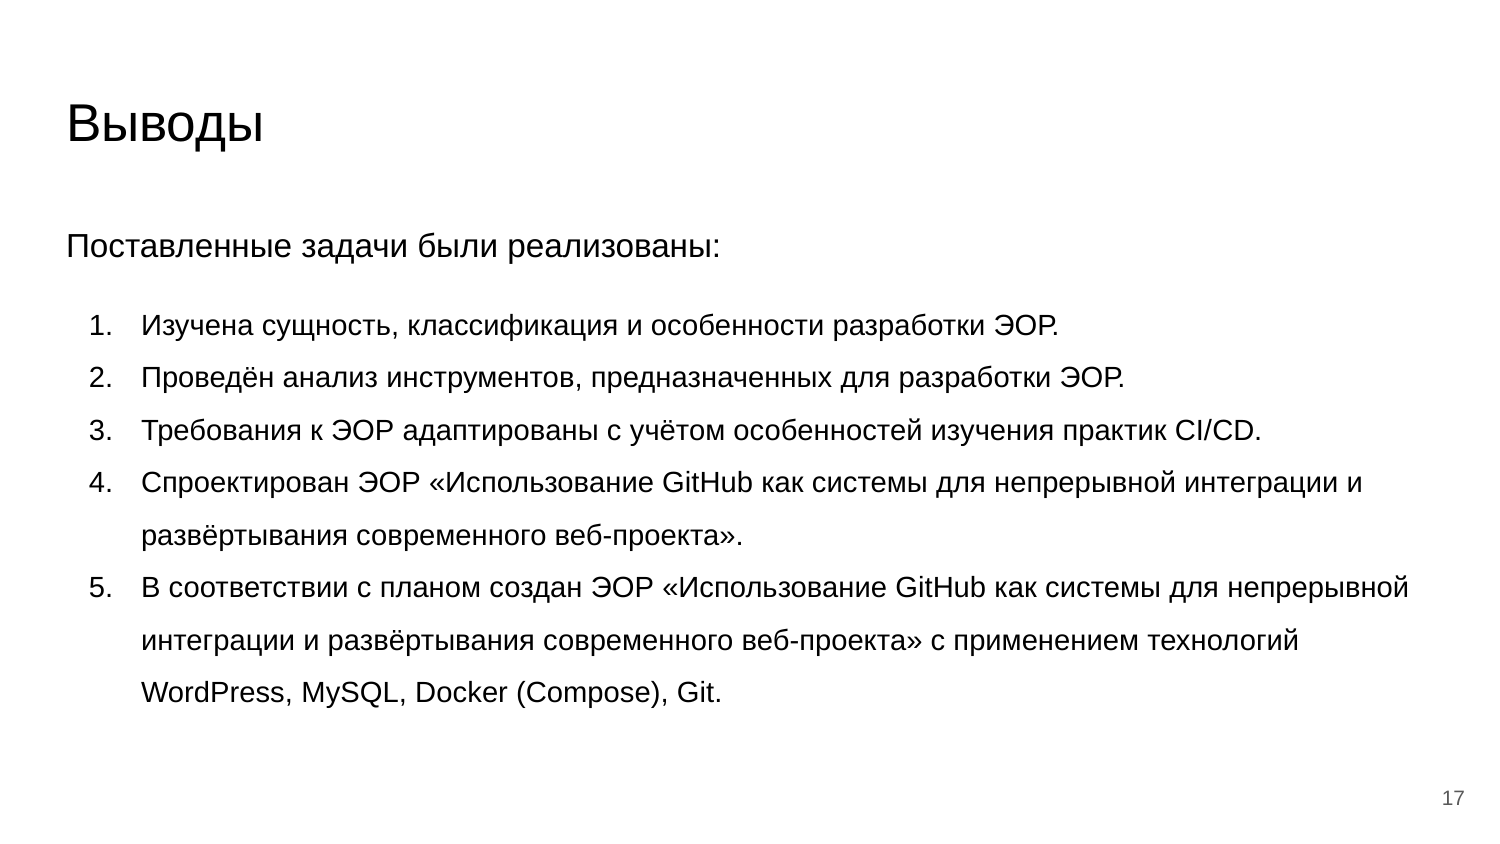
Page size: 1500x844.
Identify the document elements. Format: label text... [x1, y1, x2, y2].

title Выводы [51, 72, 1449, 167]
slide_number ‹#› [1389, 764, 1480, 830]
list Поставленные задачи были реализованы: Изучена сущность, классификация и особенности разработки ЭОР. Проведён анализ инструментов, предназначенных для разработки ЭОР. Требования к ЭОР адаптированы с учётом особенностей изучения практик CI/CD. Спроектирован ЭОР «Использование GitHub как системы для непрерывной интеграции и развёртывания современного веб-проекта». В соответствии с планом создан ЭОР «Использование GitHub как системы для непрерывной интеграции и развёртывания современного веб-проекта» с применением технологий WordPress, MySQL, Docker (Compose), Git. [51, 189, 1449, 783]
